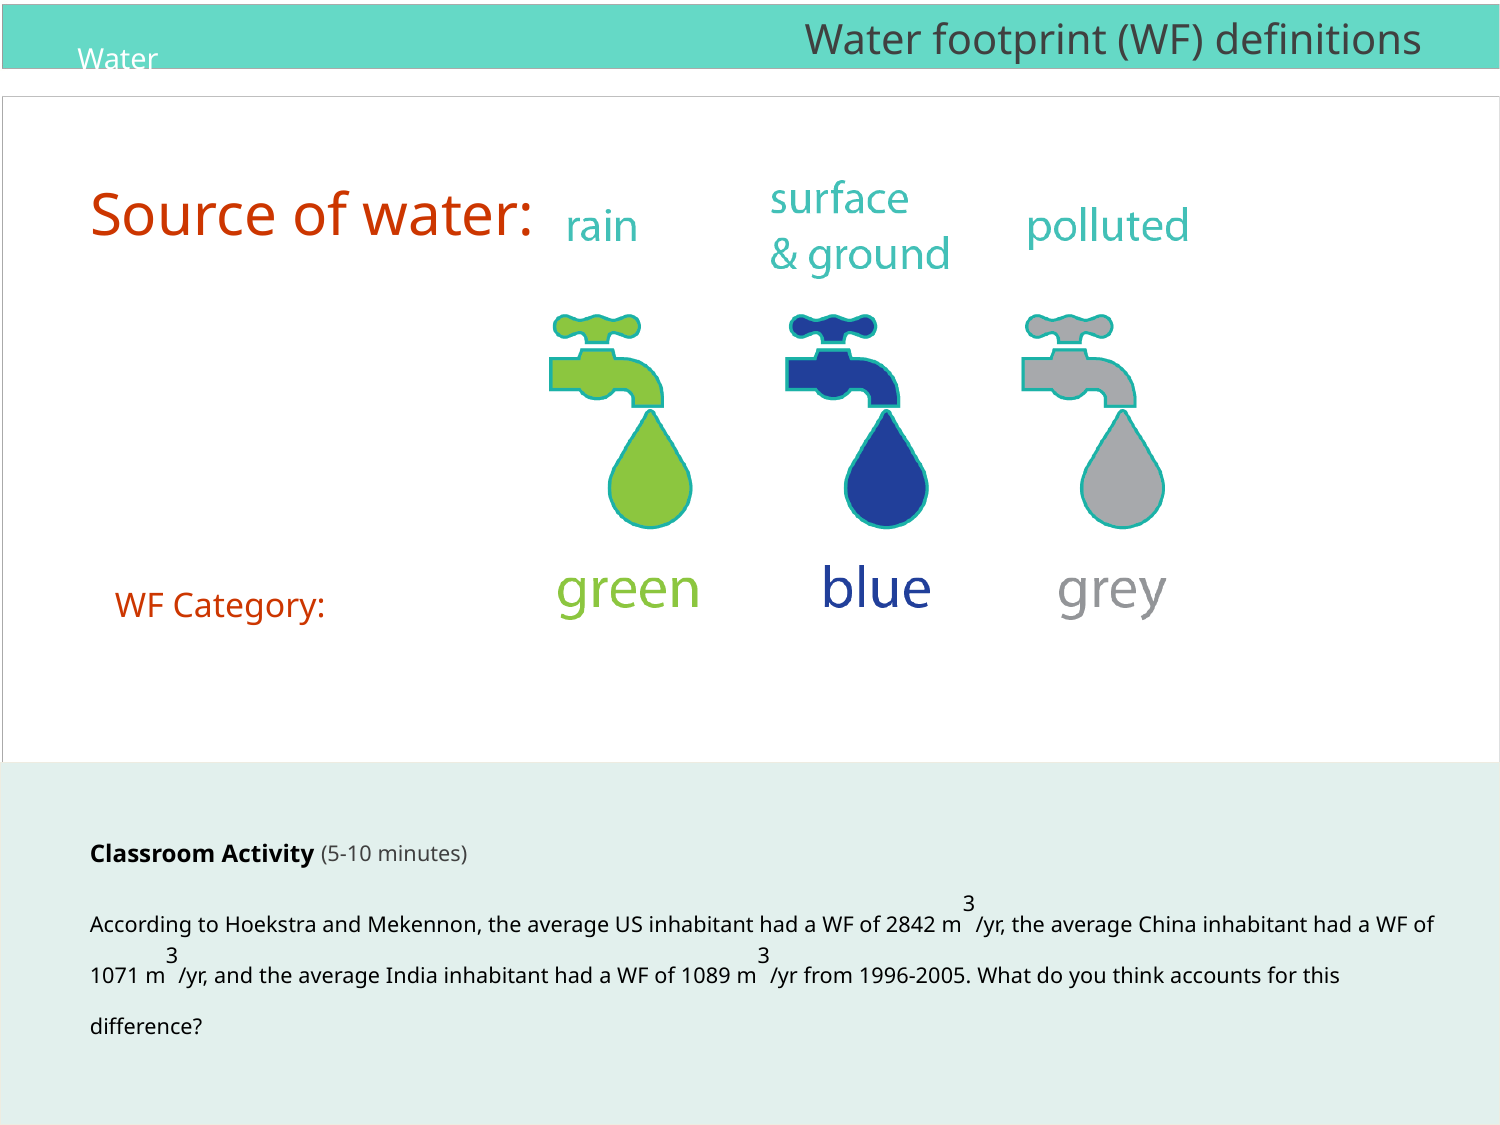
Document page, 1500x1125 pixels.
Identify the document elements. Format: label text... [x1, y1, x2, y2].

text_box Classroom Activity (5-10 minutes) According to Hoekstra and Mekennon, the average US inhabitant had a WF of 2842 m3/yr, the average China inhabitant had a WF of 1071 m3/yr, and the average India inhabitant had a WF of 1089 m3/yr from 1996-2005. What do you think accounts for this difference? [75, 802, 1450, 1047]
picture [0, 0, 1500, 762]
text_box [0, 762, 1500, 1125]
list Source of water: [75, 170, 588, 263]
text_box WF Category: [99, 537, 553, 630]
title Water footprint (WF) definitions [587, 12, 1438, 63]
